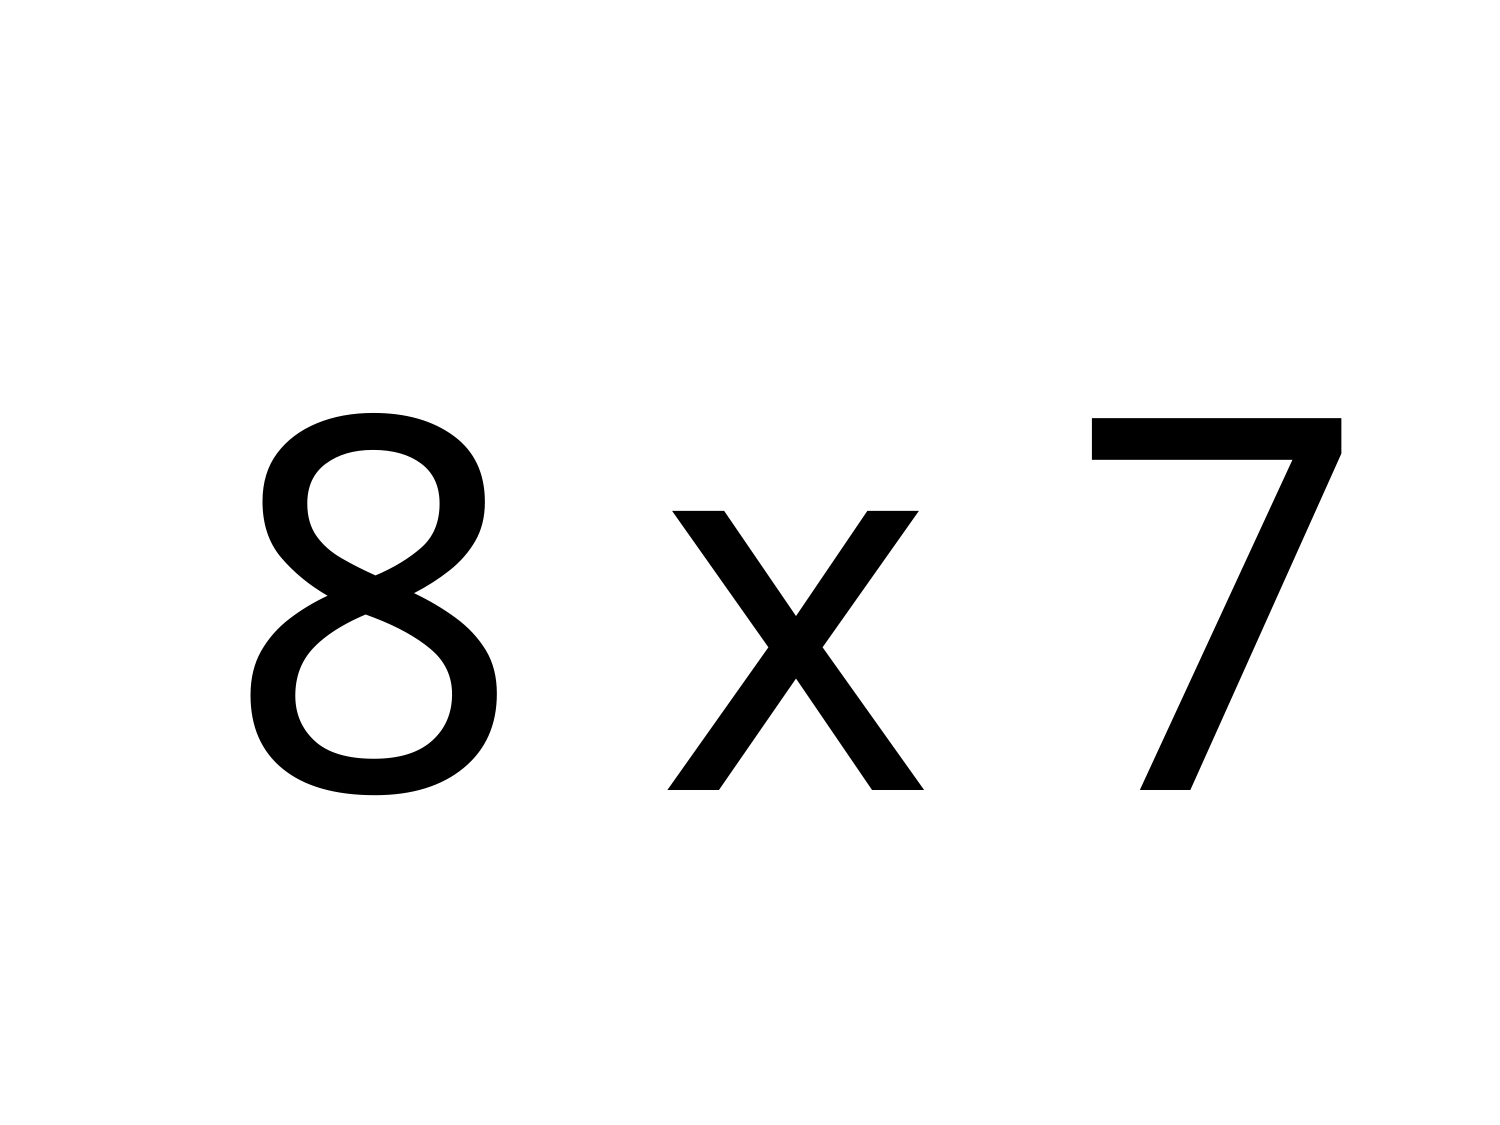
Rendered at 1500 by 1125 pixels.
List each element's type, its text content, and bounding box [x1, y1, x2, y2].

list 8 x 7 [75, 262, 1425, 1005]
